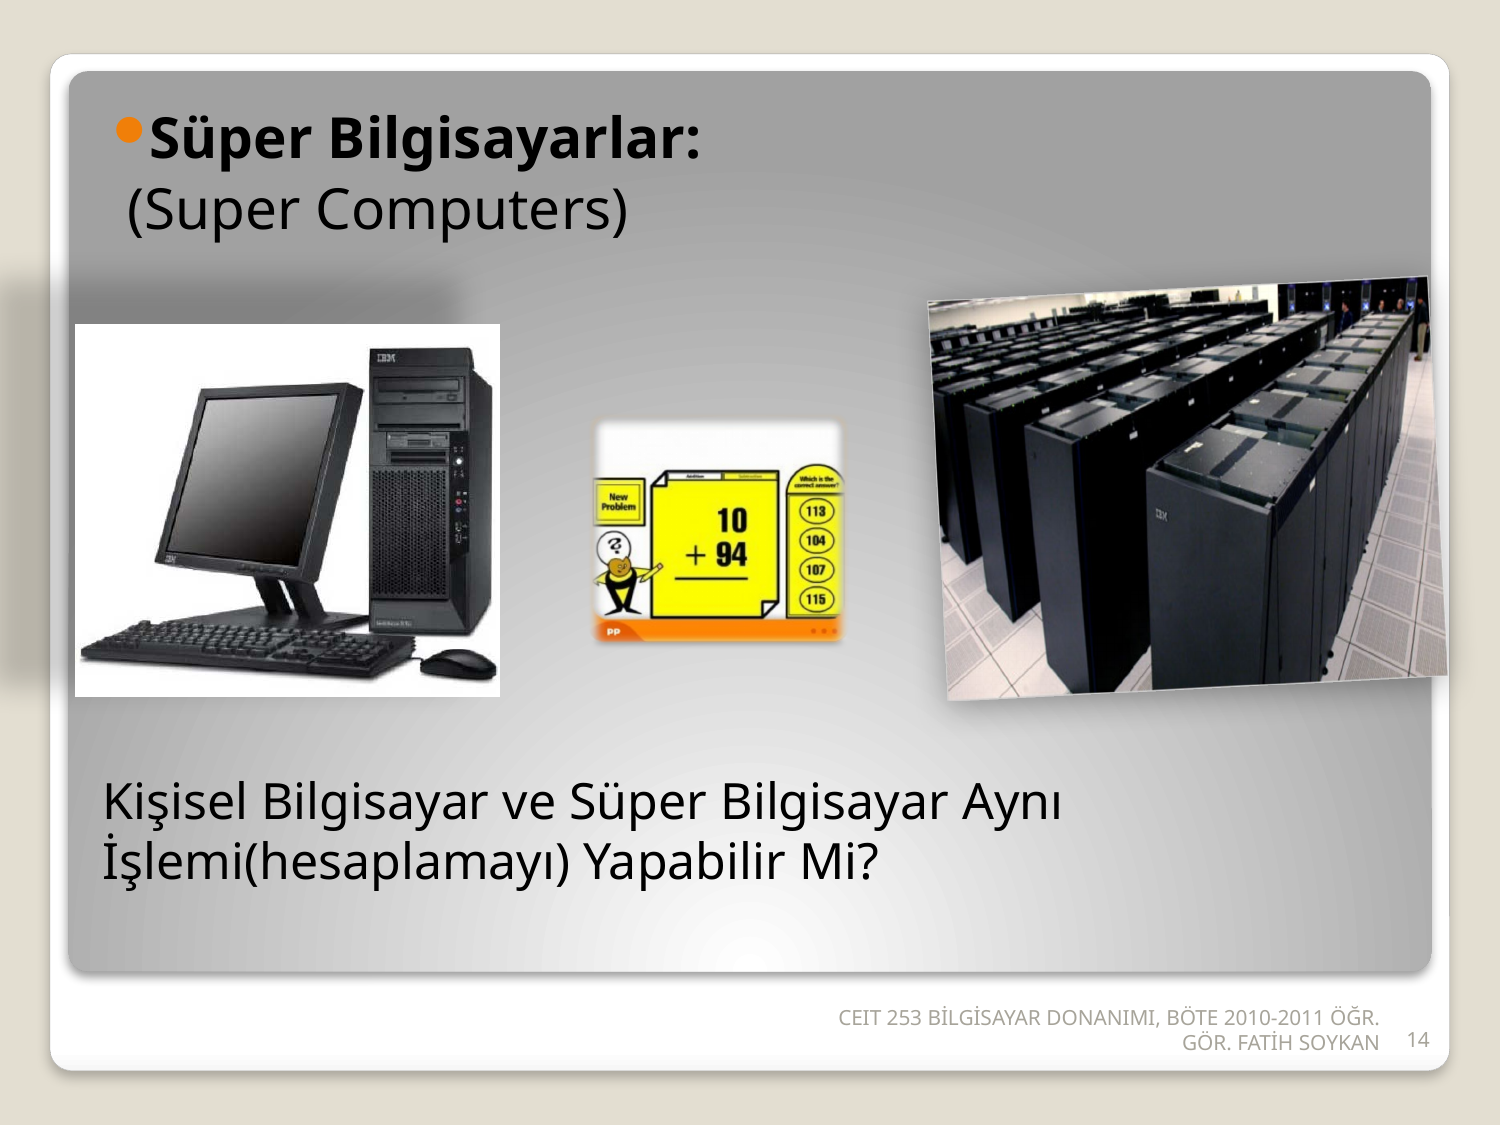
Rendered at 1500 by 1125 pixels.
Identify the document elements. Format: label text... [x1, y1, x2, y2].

picture [74, 324, 501, 697]
footer CEIT 253 BİLGİSAYAR DONANIMI, BÖTE 2010-2011 ÖĞR. GÖR. FATİH SOYKAN [800, 1002, 1395, 1063]
picture [587, 412, 851, 653]
picture [928, 276, 1447, 701]
slide_number 14 [1395, 1002, 1445, 1063]
list Süper Bilgisayarlar: (Super Computers) [82, 86, 1425, 300]
text_box Kişisel Bilgisayar ve Süper Bilgisayar Aynı İşlemi(hesaplamayı) Yapabilir Mi? [87, 712, 1413, 948]
